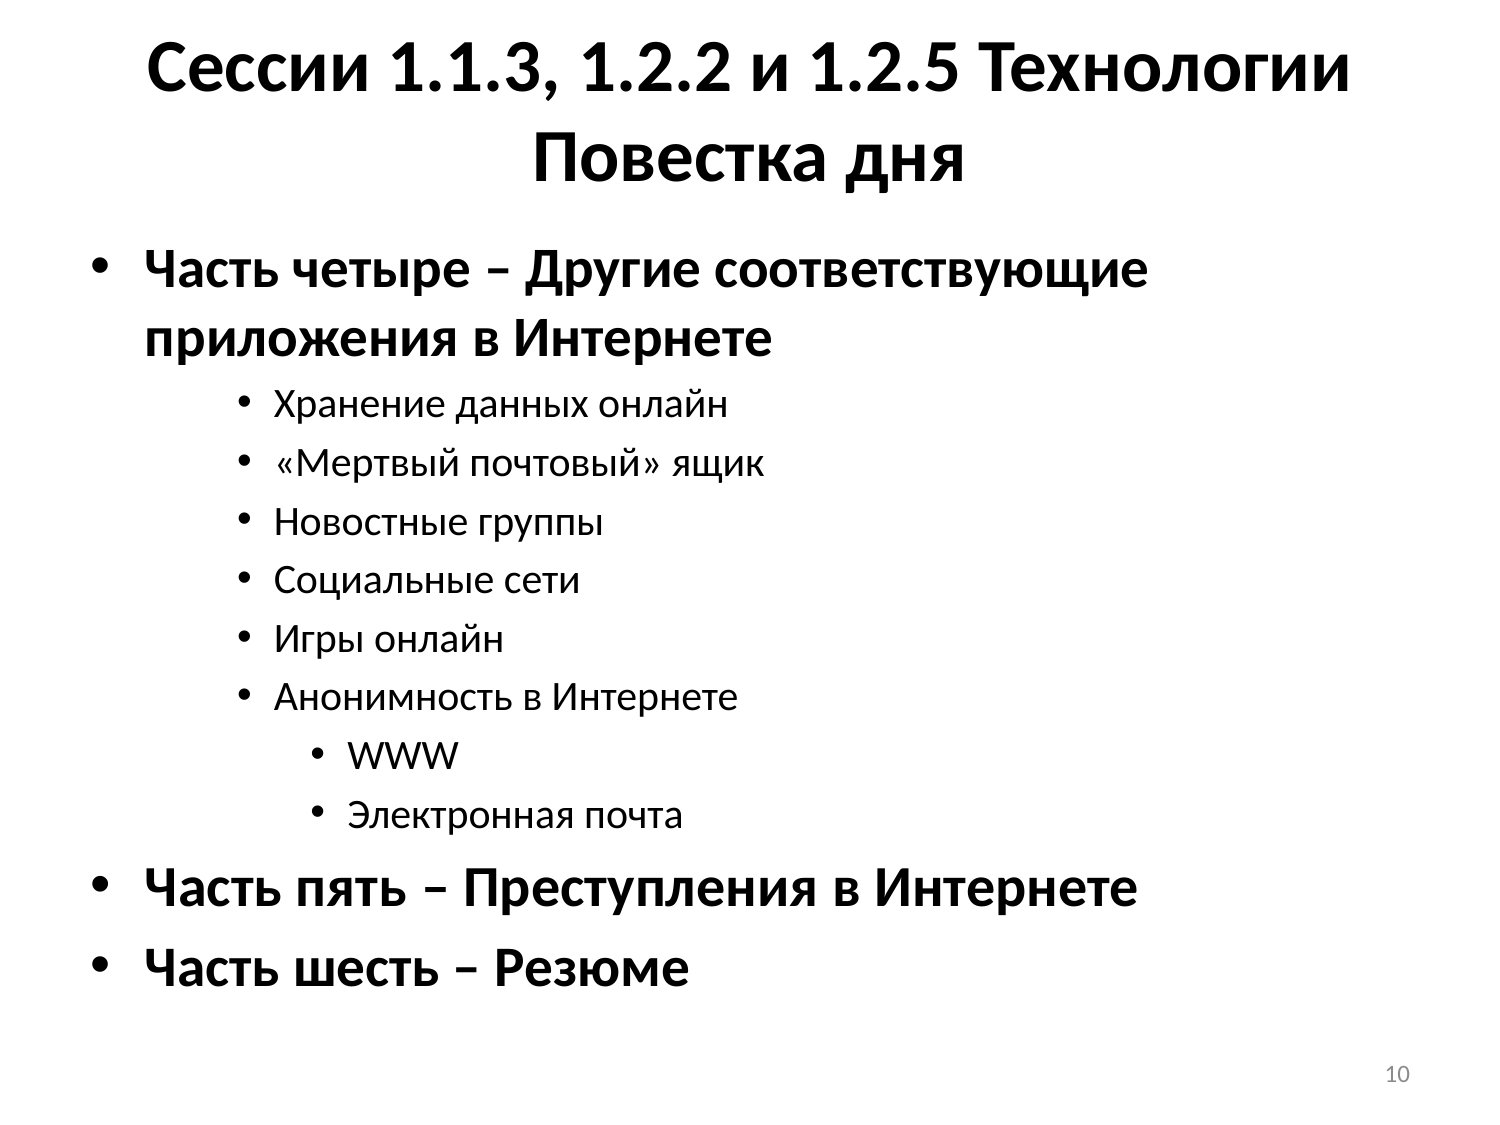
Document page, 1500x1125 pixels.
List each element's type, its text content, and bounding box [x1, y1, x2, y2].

slide_number 10 [1074, 1042, 1425, 1103]
title Сессии 1.1.3, 1.2.2 и 1.2.5 Технологии Повестка дня [75, 45, 1425, 169]
list Часть четыре – Другие соответствующие приложения в Интернете Хранение данных онлайн «Мертвый почтовый» ящик Новостные группы Социальные сети Игры онлайн Анонимность в Интернете WWW Электронная почта Часть пять – Преступления в Интернете Часть шесть – Резюме [75, 223, 1472, 1013]
